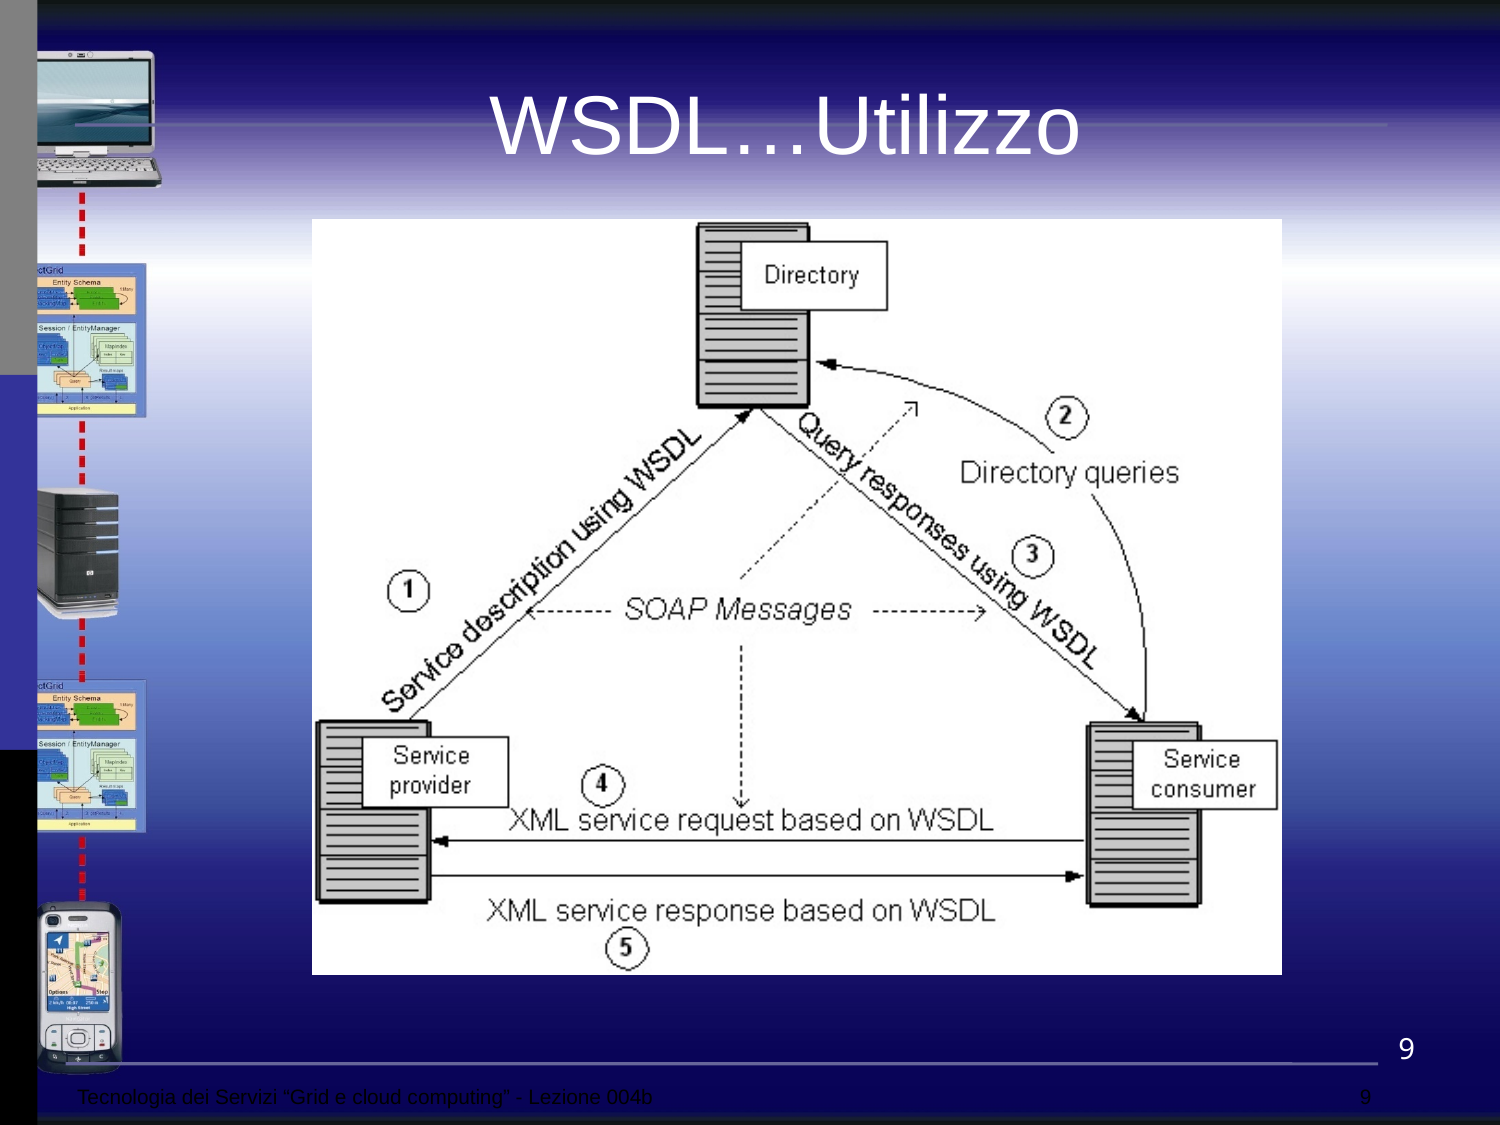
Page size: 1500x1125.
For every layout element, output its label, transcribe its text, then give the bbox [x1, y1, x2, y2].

picture [38, 0, 1500, 1125]
title WSDL…Utilizzo [148, 18, 1424, 224]
